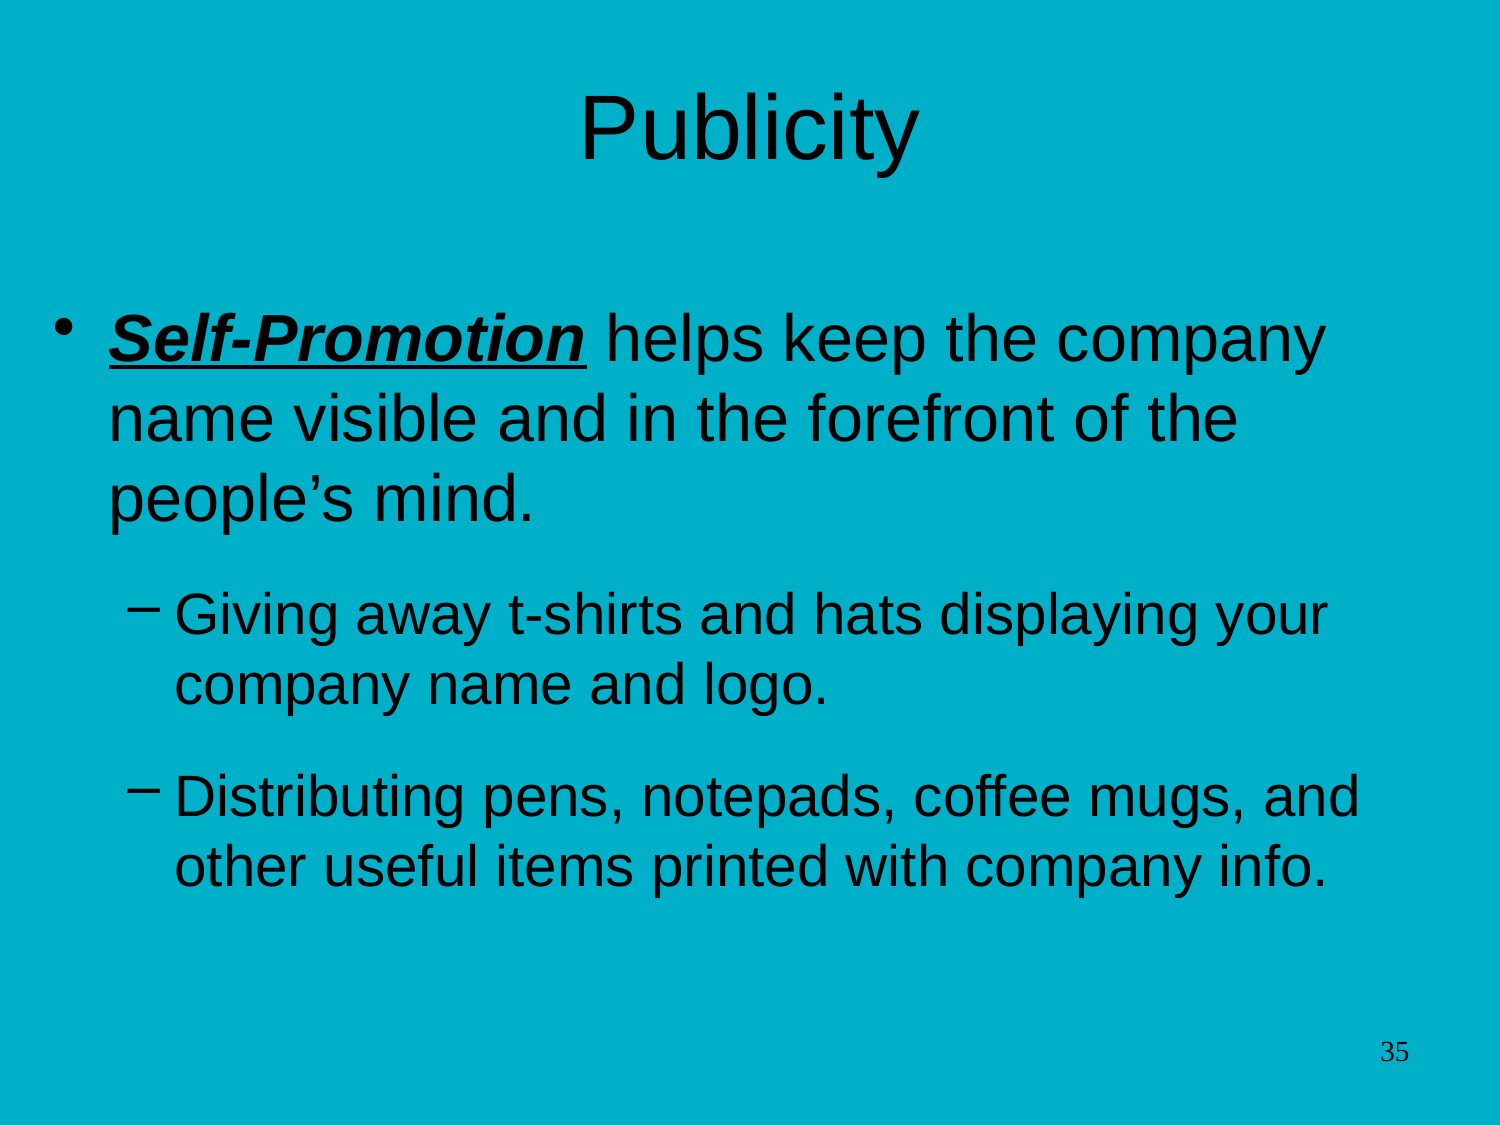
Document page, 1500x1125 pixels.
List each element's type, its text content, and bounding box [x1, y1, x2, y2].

slide_number 35 [1074, 1024, 1426, 1103]
list Self-Promotion helps keep the company name visible and in the forefront of the people’s mind. Giving away t-shirts and hats displaying your company name and logo. Distributing pens, notepads, coffee mugs, and other useful items printed with company info. [37, 287, 1463, 1001]
title Publicity [74, 44, 1426, 201]
